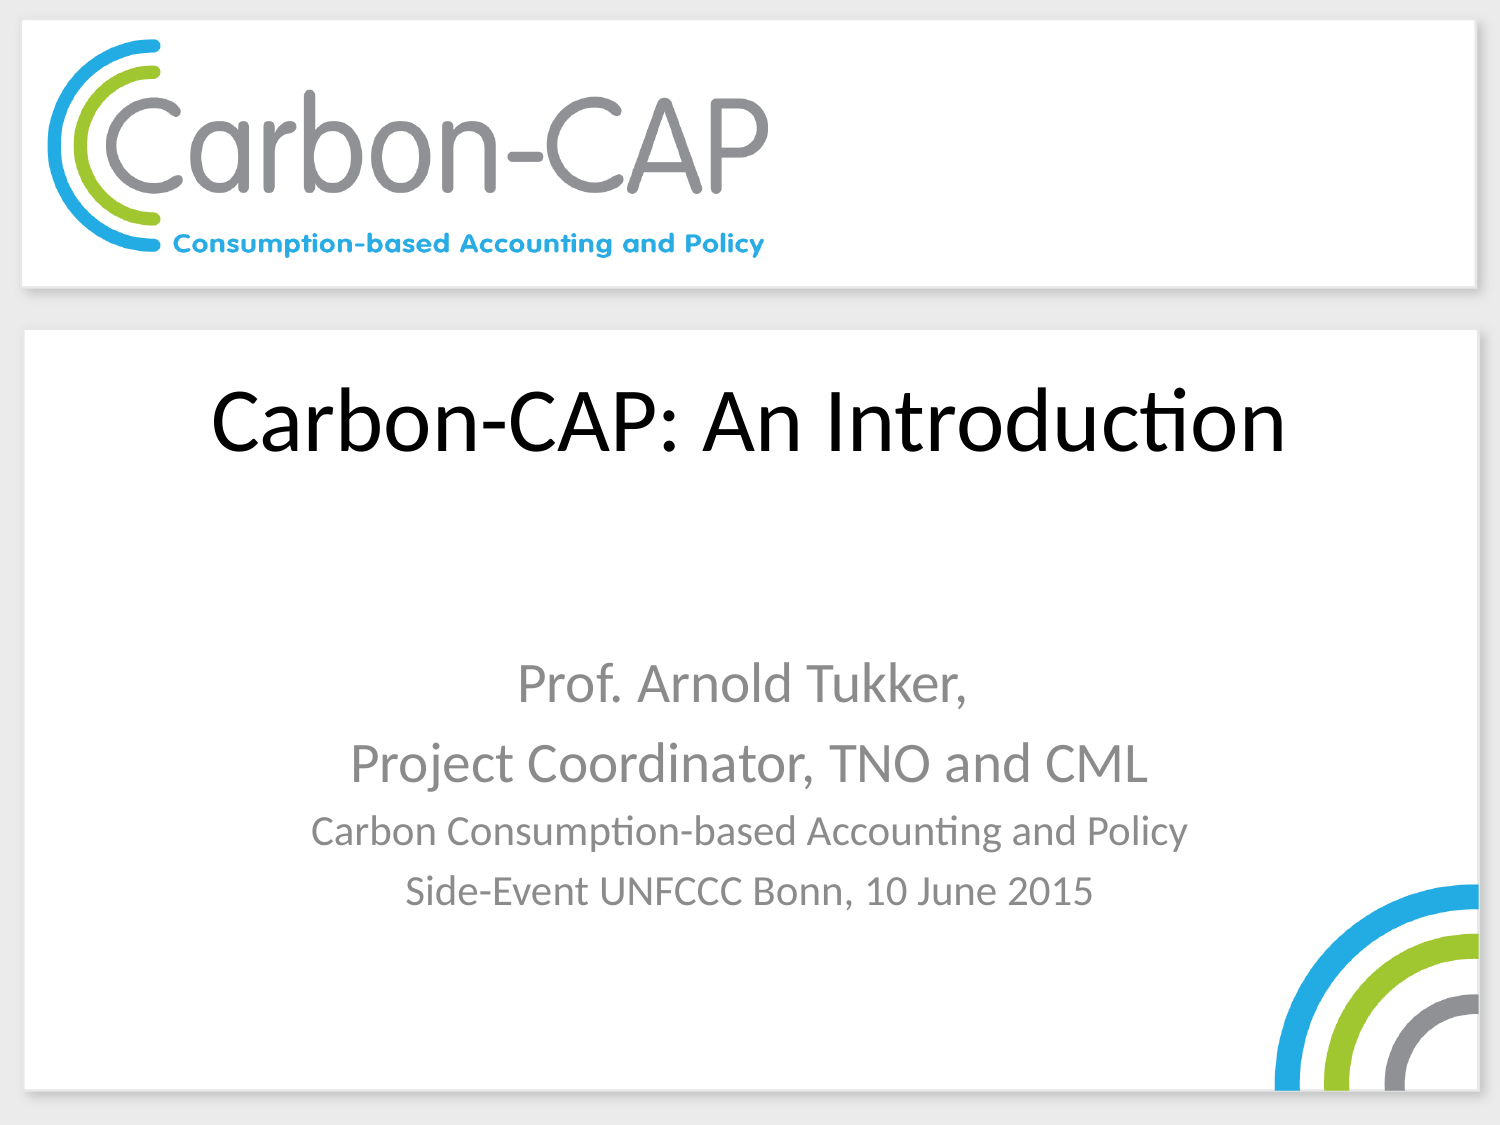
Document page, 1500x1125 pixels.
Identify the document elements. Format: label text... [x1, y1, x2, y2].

subtitle Prof. Arnold Tukker, Project Coordinator, TNO and CML Carbon Consumption-based Accounting and Policy Side-Event UNFCCC Bonn, 10 June 2015 [225, 637, 1275, 925]
picture [0, 0, 1500, 1125]
title Carbon-CAP: An Introduction [112, 349, 1388, 591]
